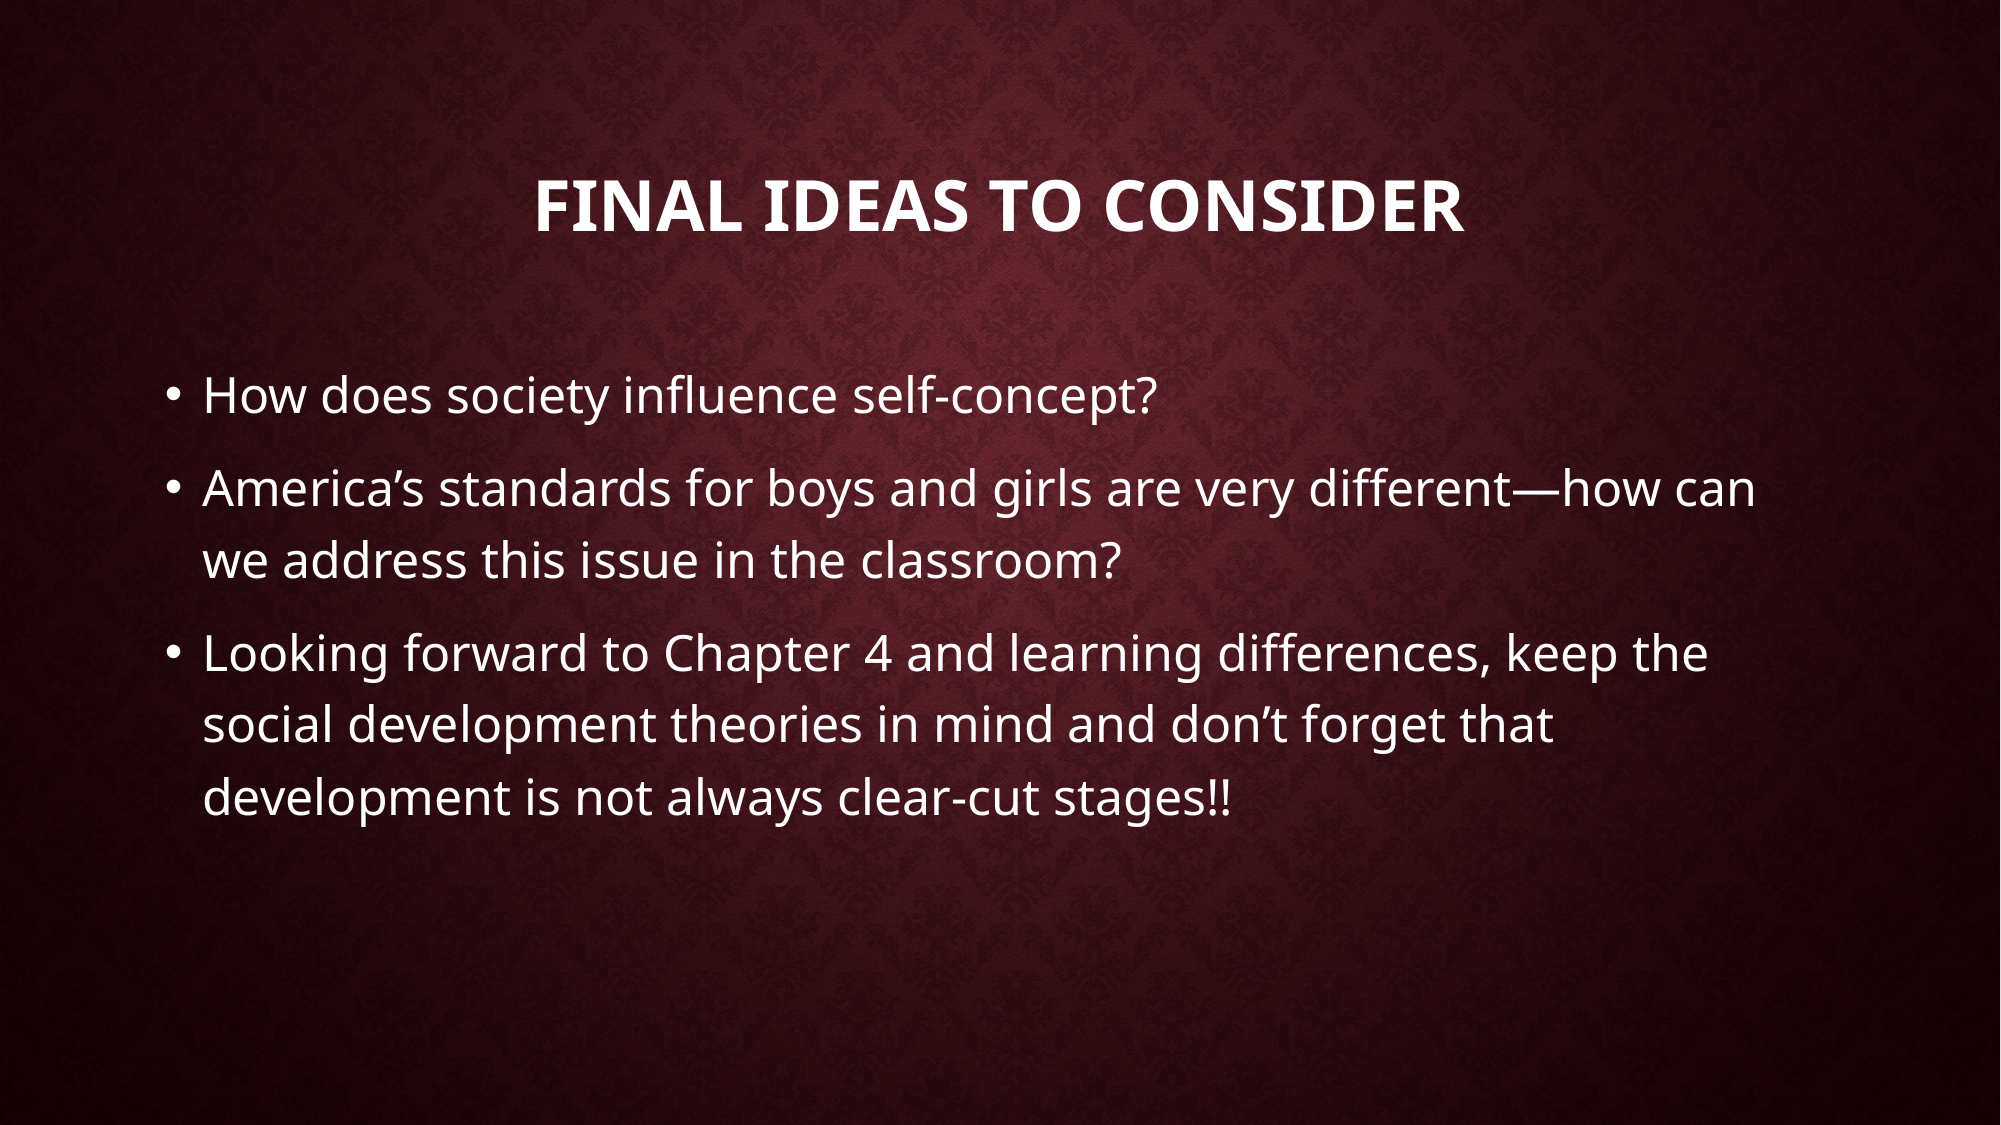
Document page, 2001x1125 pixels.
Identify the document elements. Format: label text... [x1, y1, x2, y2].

list How does society influence self-concept? America’s standards for boys and girls are very different—how can we address this issue in the classroom? Looking forward to Chapter 4 and learning differences, keep the social development theories in mind and don’t forget that development is not always clear-cut stages!! [149, 343, 1849, 950]
title Final ideas to consider [149, 99, 1849, 318]
